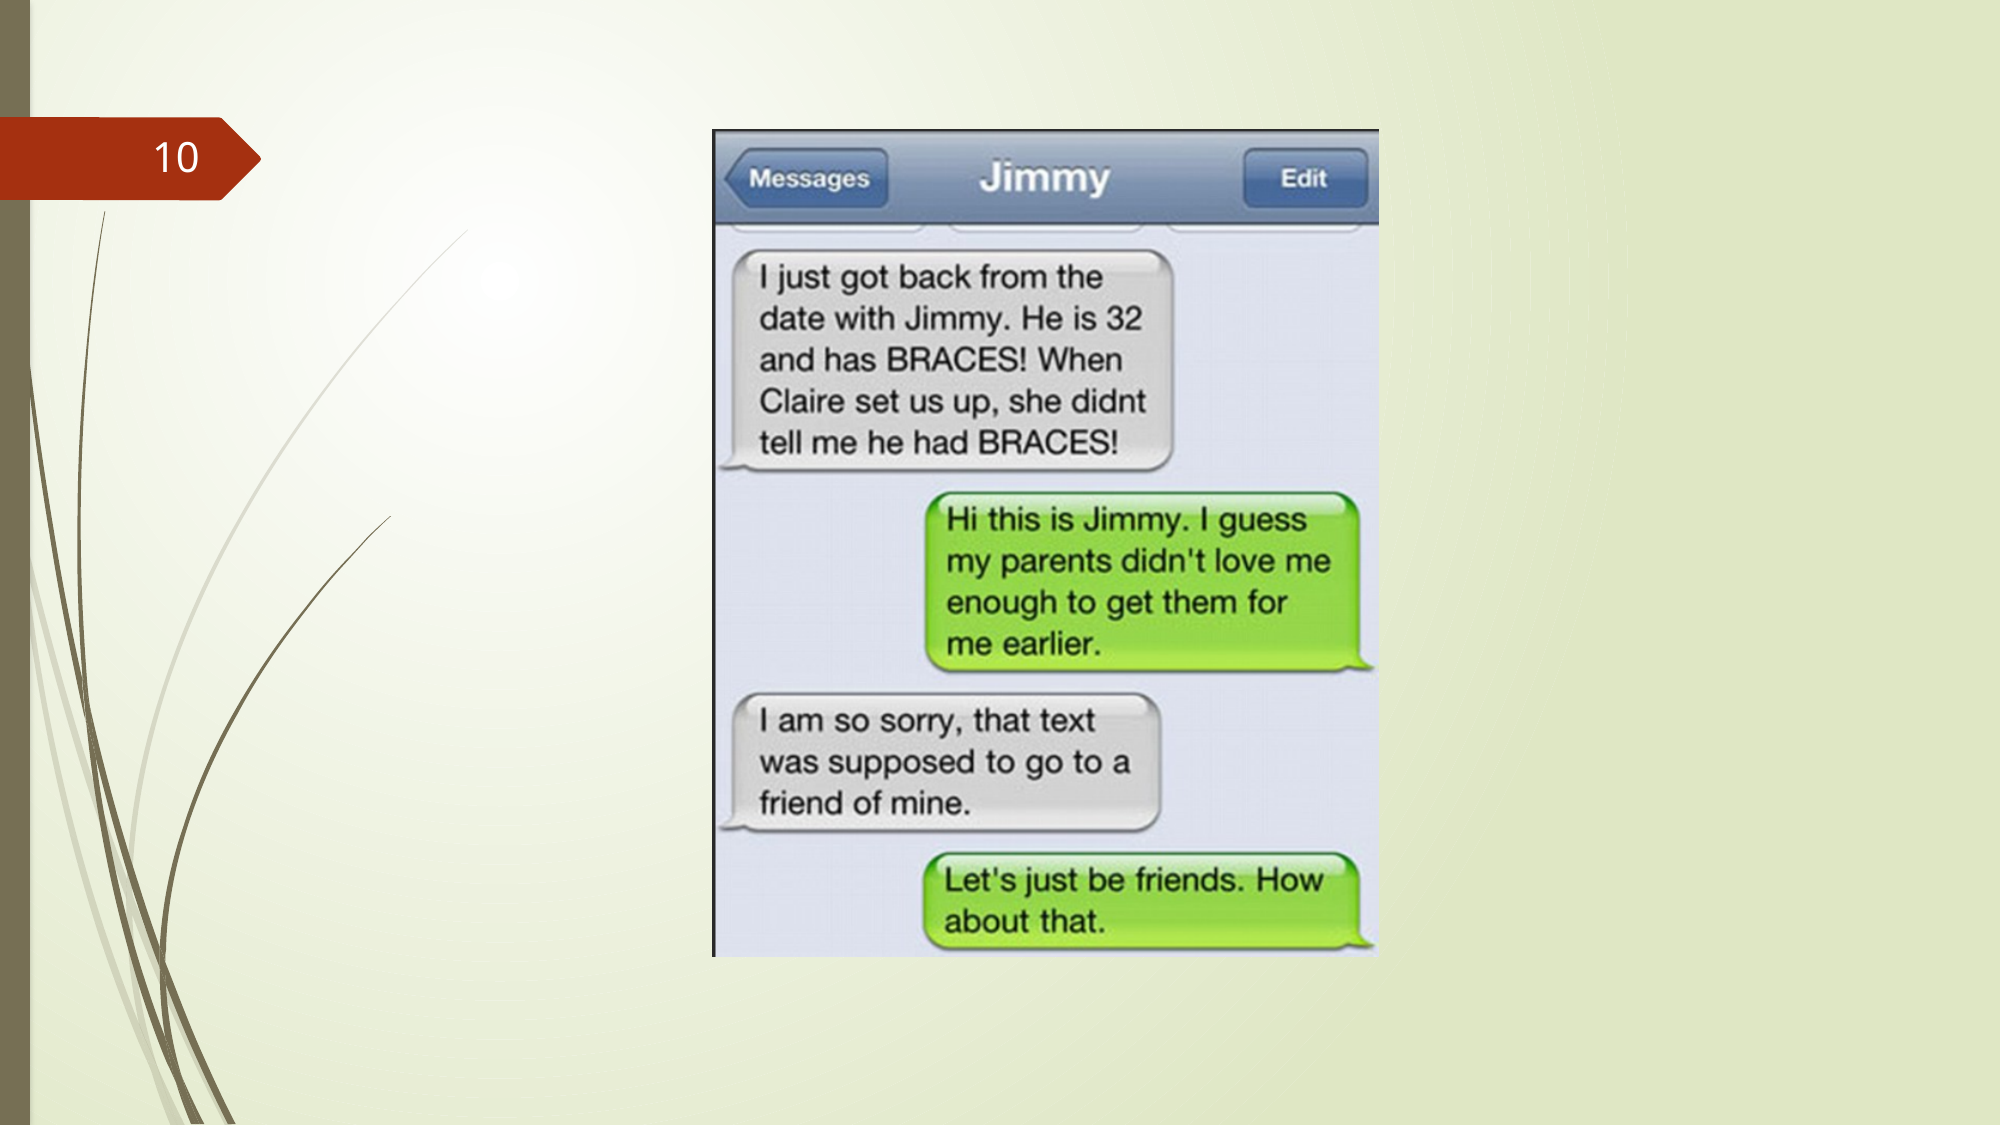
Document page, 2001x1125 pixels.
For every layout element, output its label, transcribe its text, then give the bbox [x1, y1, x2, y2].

slide_number 10 [87, 129, 216, 190]
picture [712, 129, 1379, 957]
